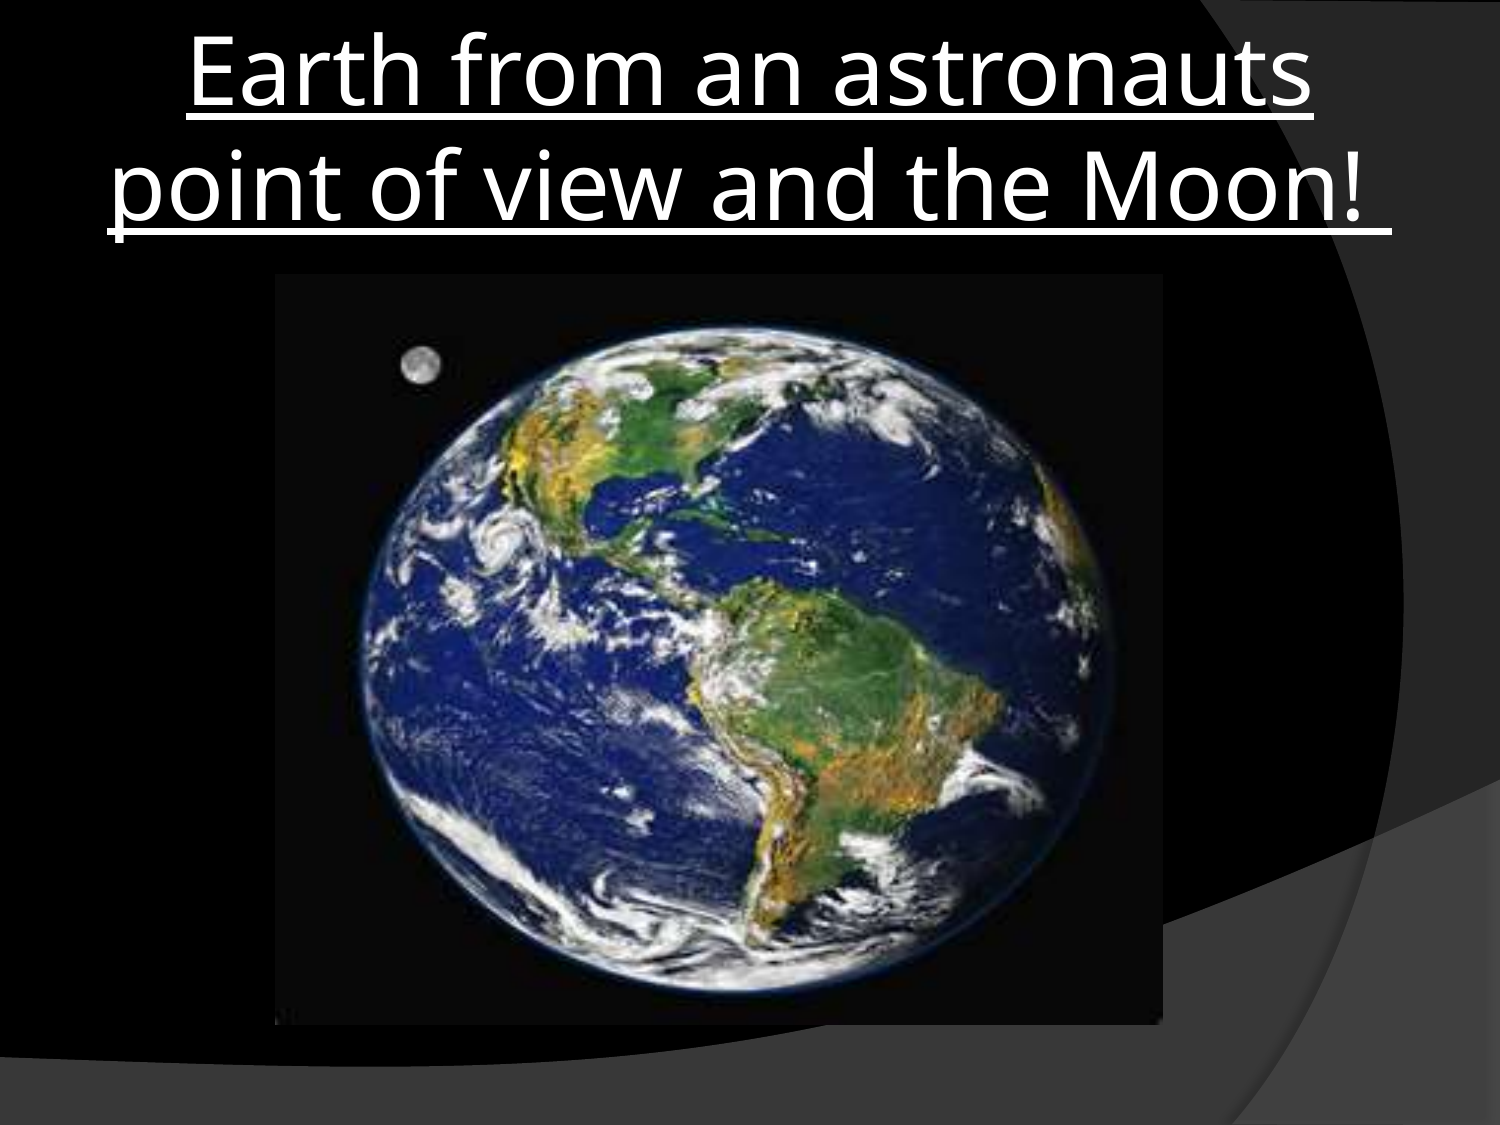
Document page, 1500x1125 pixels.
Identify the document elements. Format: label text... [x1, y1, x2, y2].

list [274, 274, 1163, 1026]
title Earth from an astronauts point of view and the Moon! [75, 0, 1425, 250]
